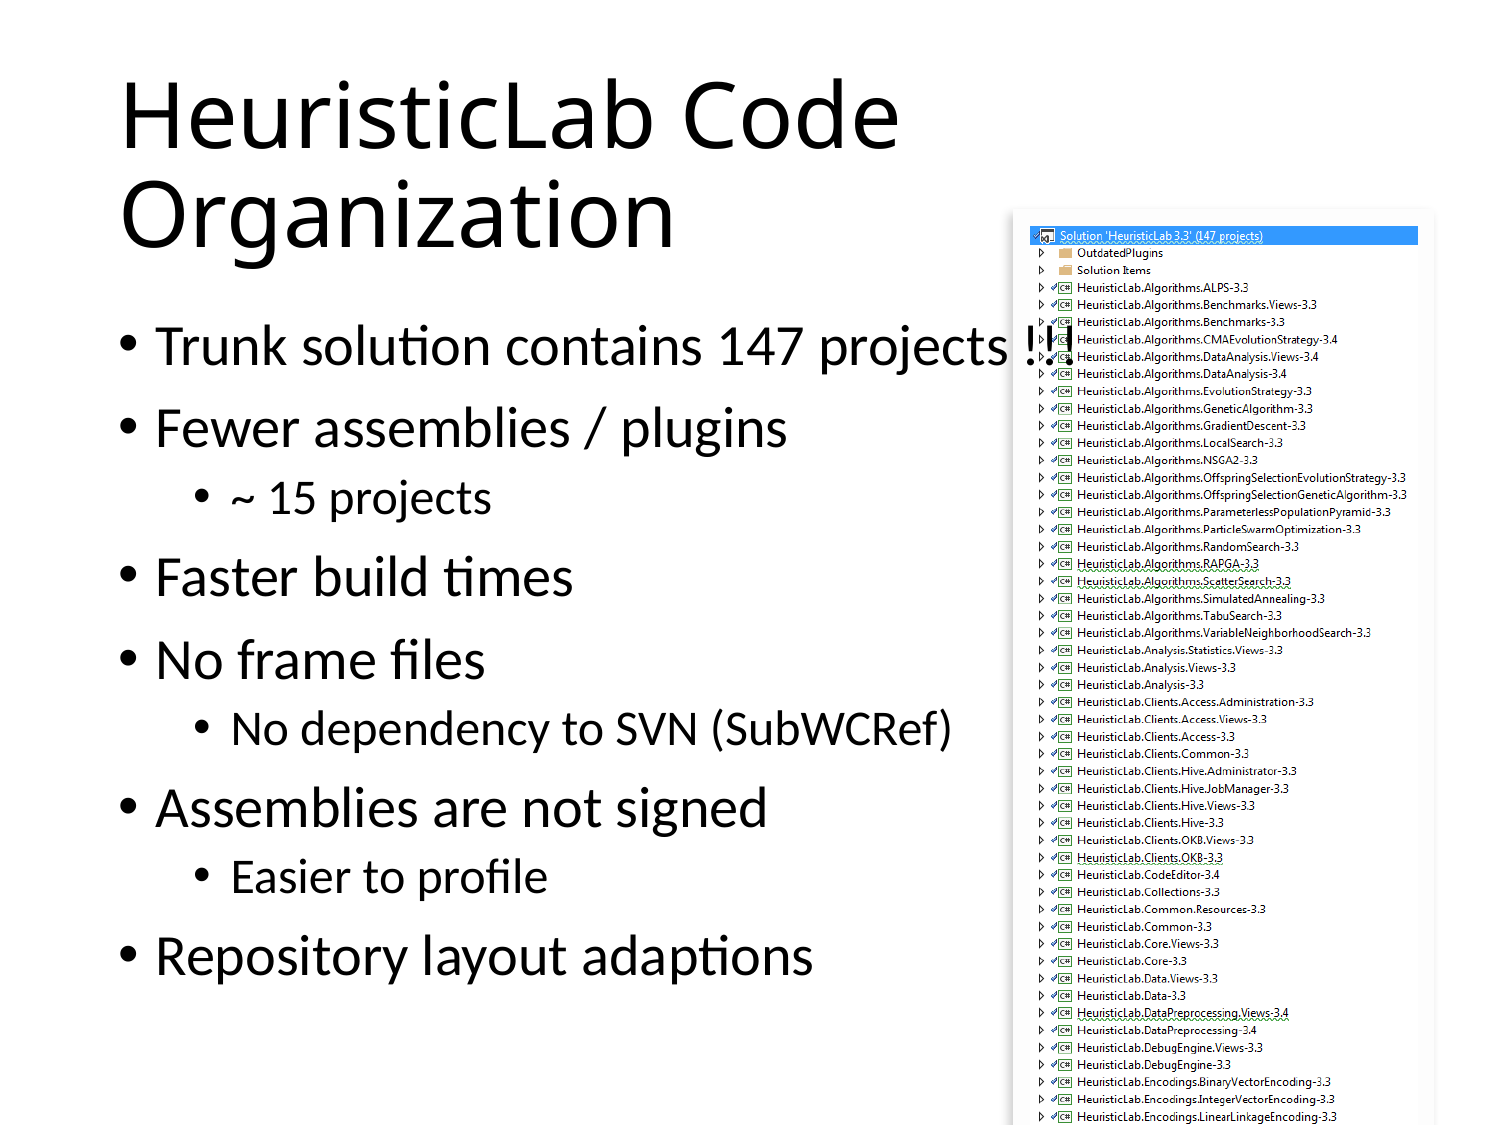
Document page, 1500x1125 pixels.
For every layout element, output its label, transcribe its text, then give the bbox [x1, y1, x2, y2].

picture [1029, 225, 1418, 1125]
title HeuristicLab Code Organization [103, 59, 1397, 278]
list Trunk solution contains 147 projects !!! Fewer assemblies / plugins ~ 15 projects Faster build times No frame files No dependency to SVN (SubWCRef) Assemblies are not signed Easier to profile Repository layout adaptions [103, 299, 1029, 1014]
